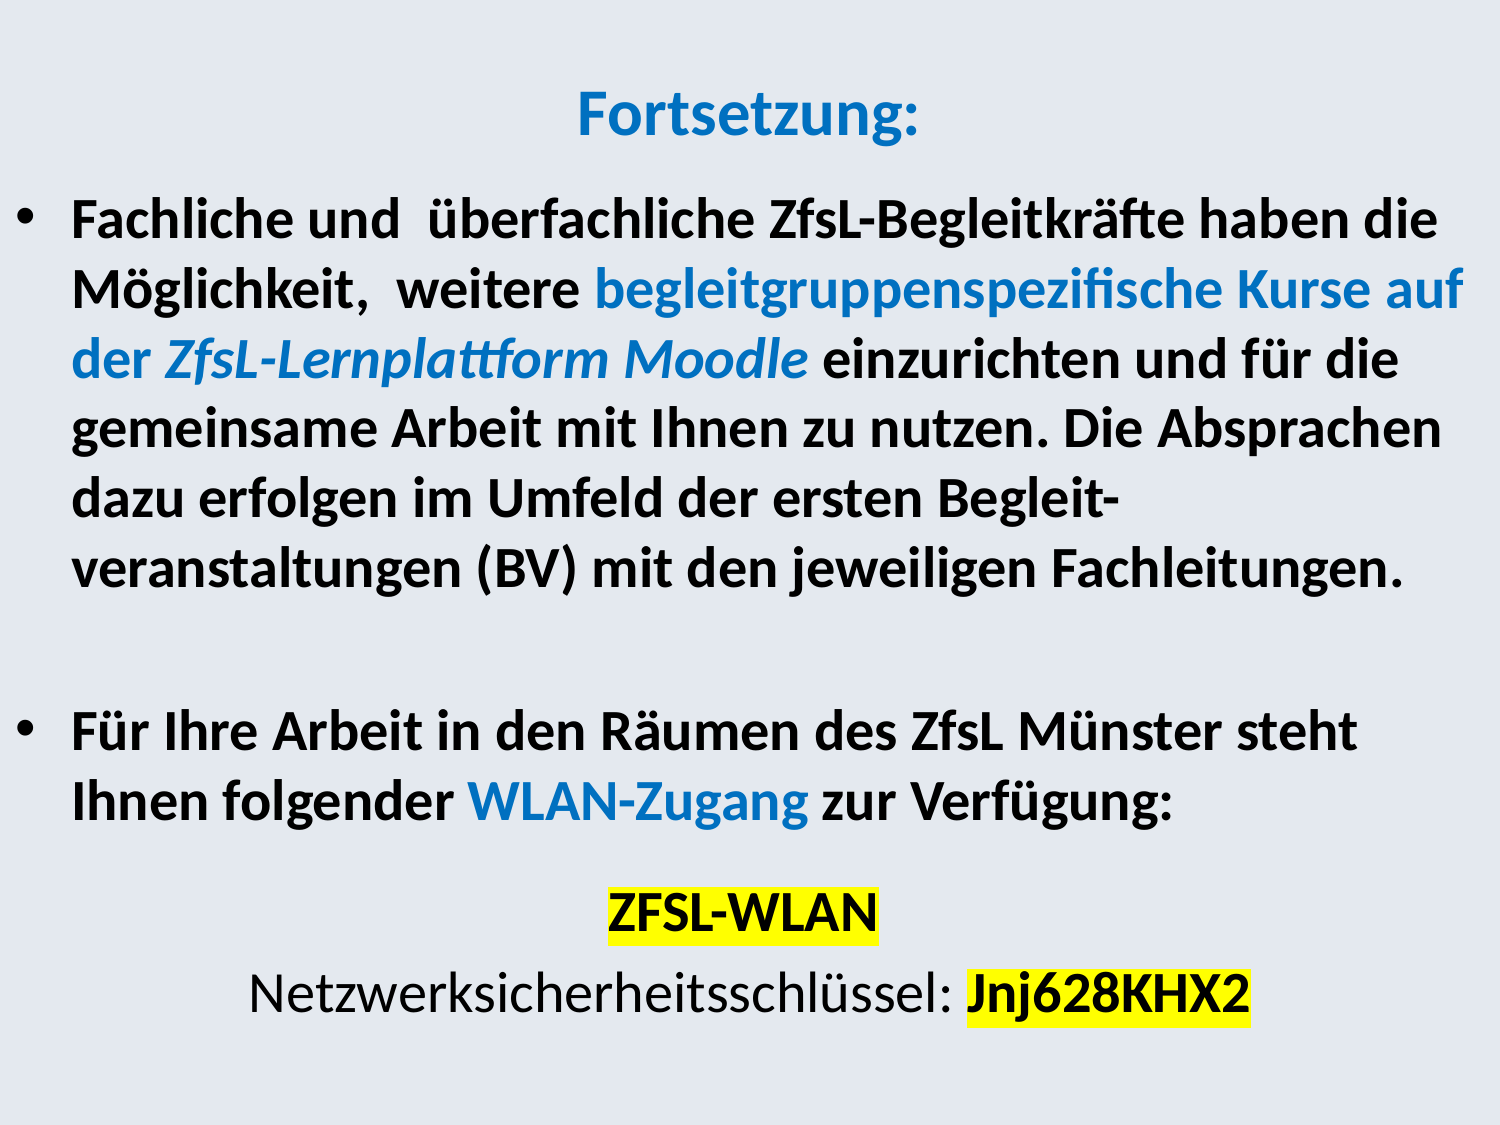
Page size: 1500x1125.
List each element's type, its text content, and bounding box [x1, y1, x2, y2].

title Fortsetzung: [75, 45, 1425, 172]
list Fachliche und überfachliche ZfsL-Begleitkräfte haben die Möglichkeit, weitere begleitgruppenspezifische Kurse auf der ZfsL-Lernplattform Moodle einzurichten und für die gemeinsame Arbeit mit Ihnen zu nutzen. Die Absprachen dazu erfolgen im Umfeld der ersten Begleit-veranstaltungen (BV) mit den jeweiligen Fachleitungen. Für Ihre Arbeit in den Räumen des ZfsL Münster steht Ihnen folgender WLAN-Zugang zur Verfügung: ZFSL-WLAN Netzwerksicherheitsschlüssel: Jnj628KHX2 [0, 172, 1500, 1125]
